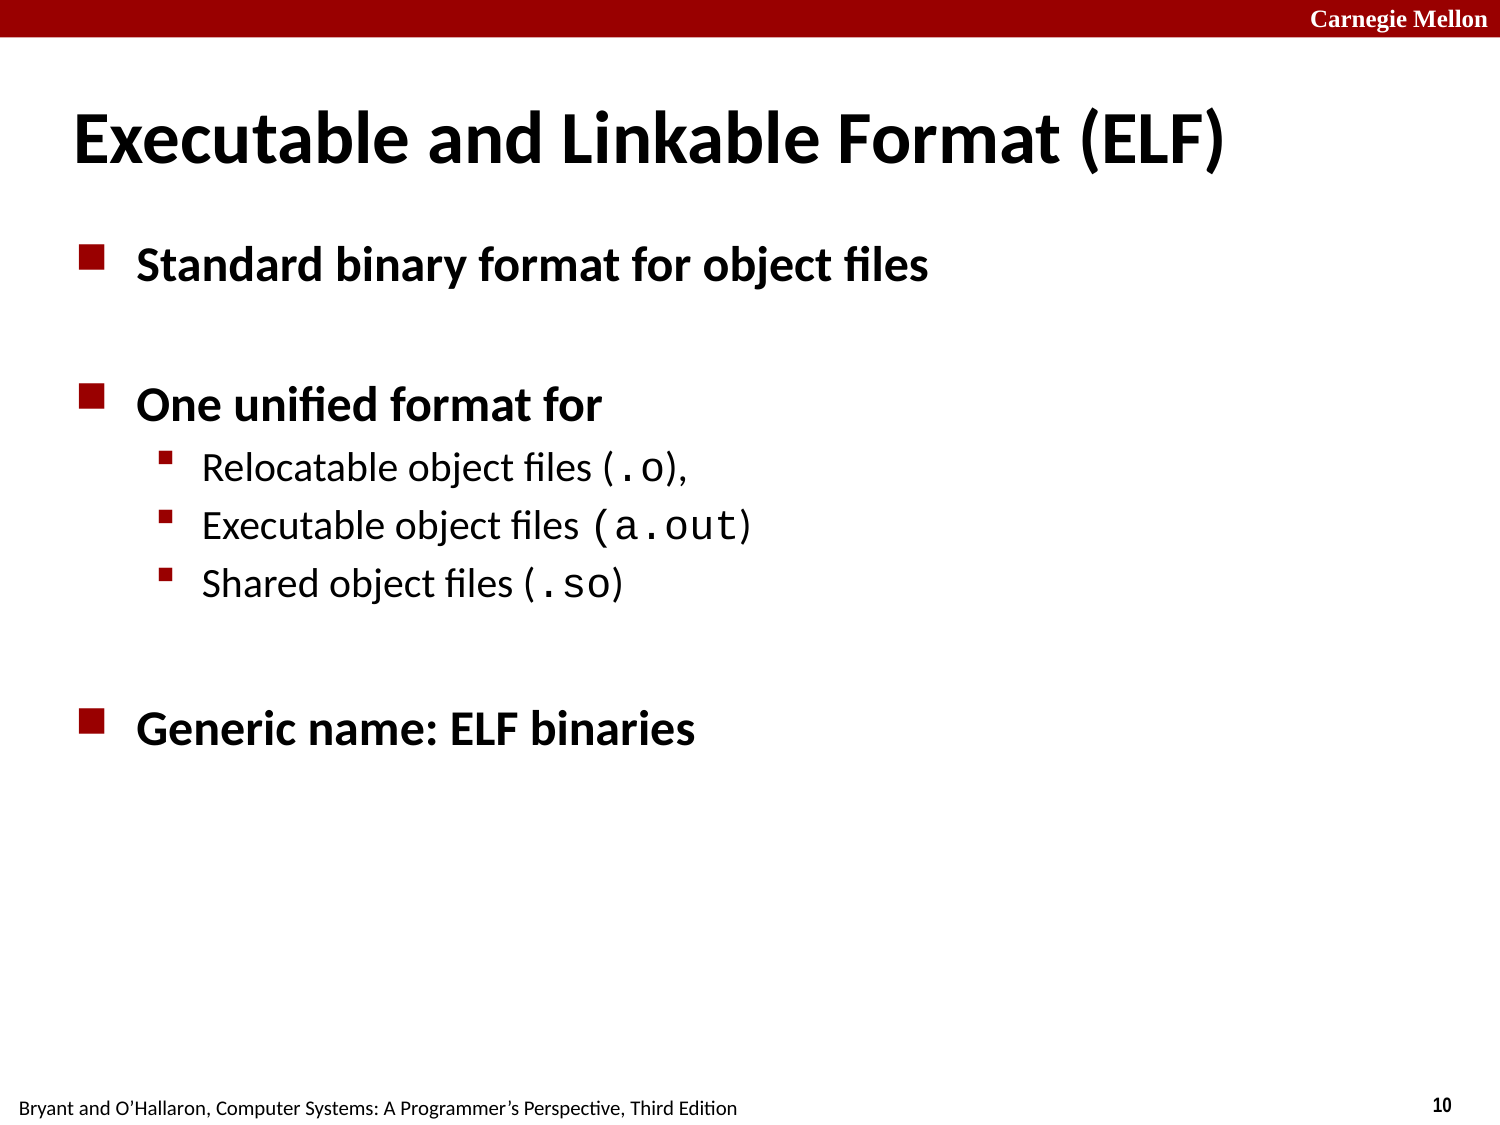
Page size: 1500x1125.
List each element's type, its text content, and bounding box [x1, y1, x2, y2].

list Standard binary format for object files One unified format for Relocatable object files (.o), Executable object files (a.out) Shared object files (.so) Generic name: ELF binaries [64, 223, 1361, 1040]
title Executable and Linkable Format (ELF) [58, 71, 1305, 197]
